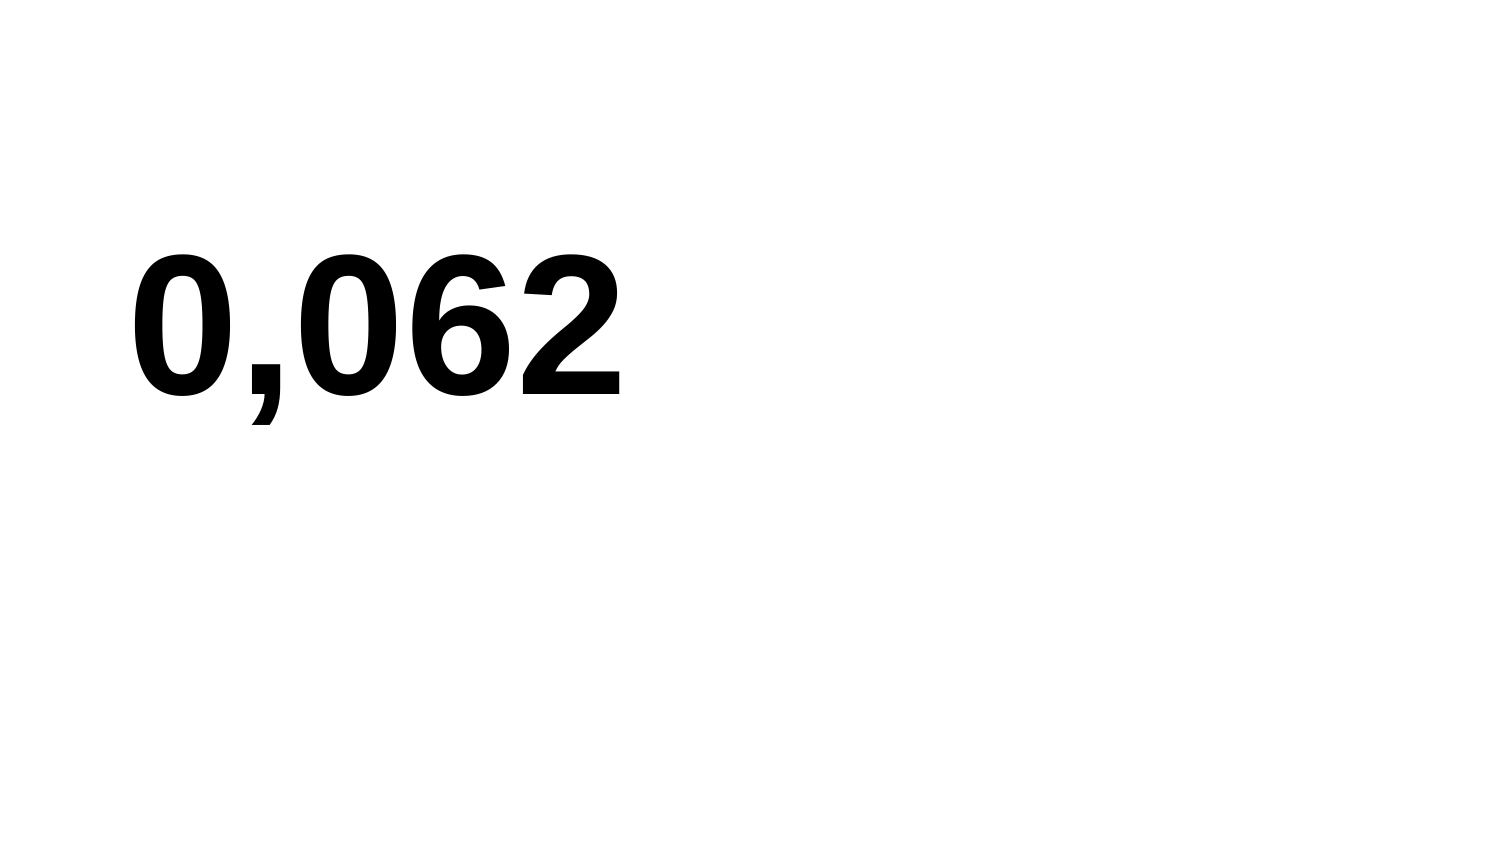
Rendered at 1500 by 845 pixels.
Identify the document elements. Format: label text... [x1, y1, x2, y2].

text_box 0,062 [112, 259, 1388, 450]
